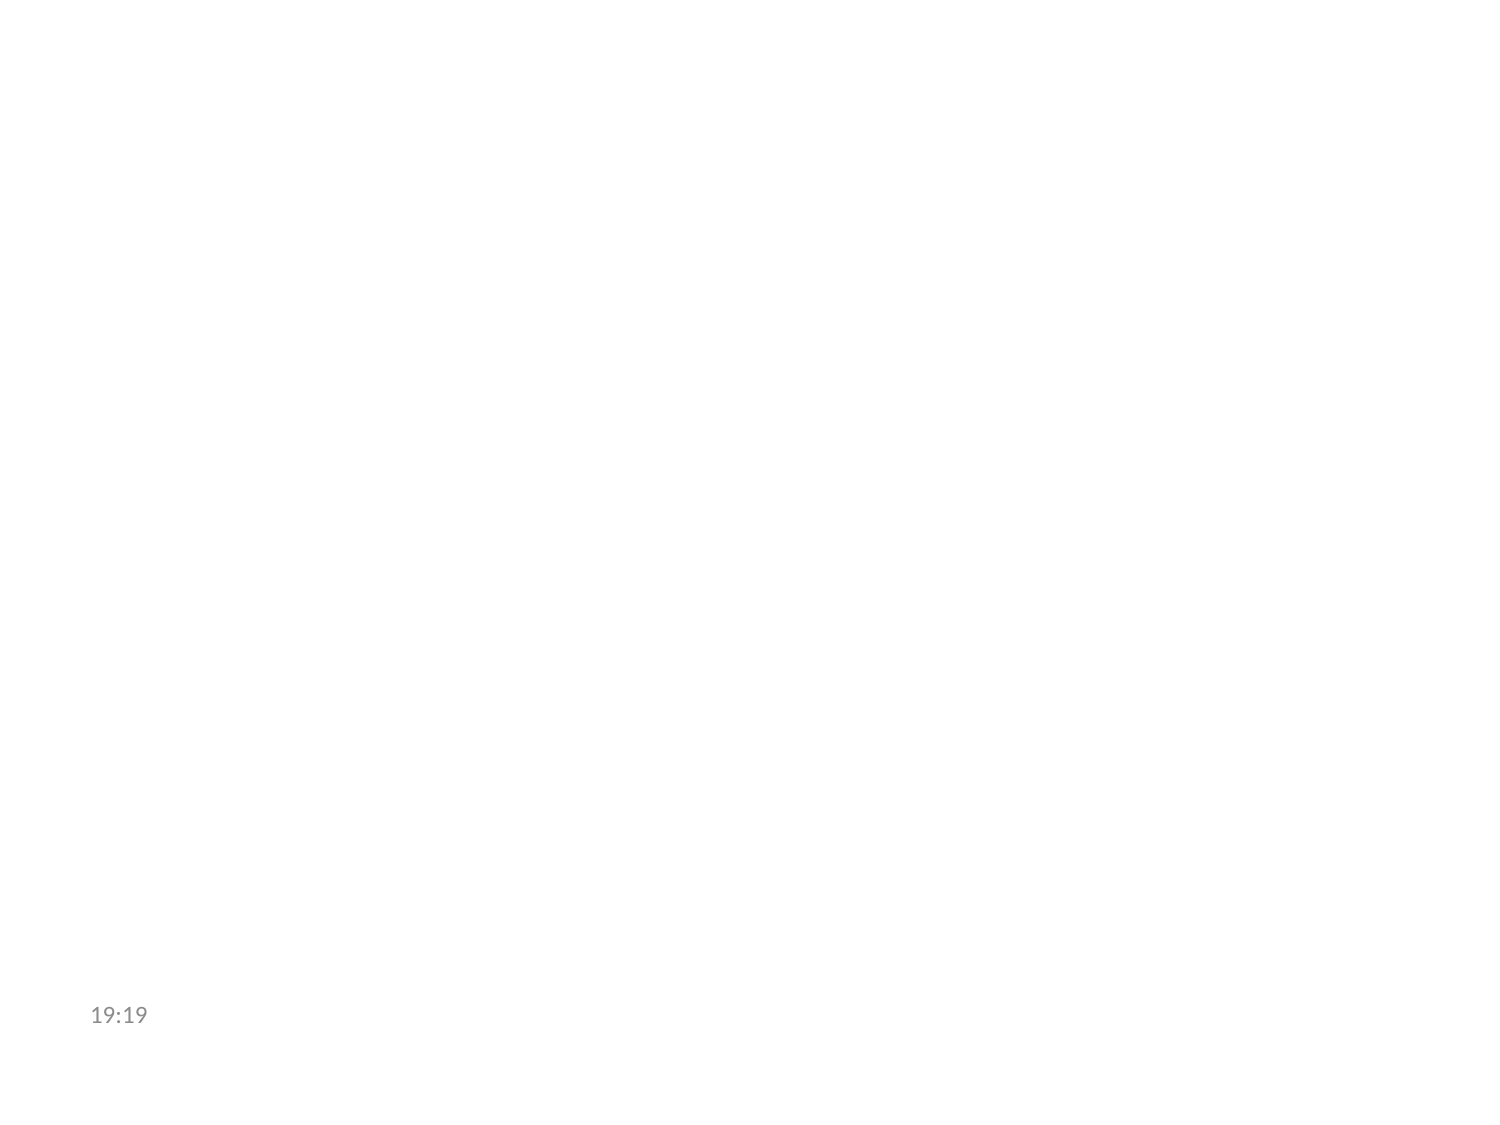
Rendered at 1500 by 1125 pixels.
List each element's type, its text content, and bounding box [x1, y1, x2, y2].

text_box 15:35 [75, 983, 425, 1044]
